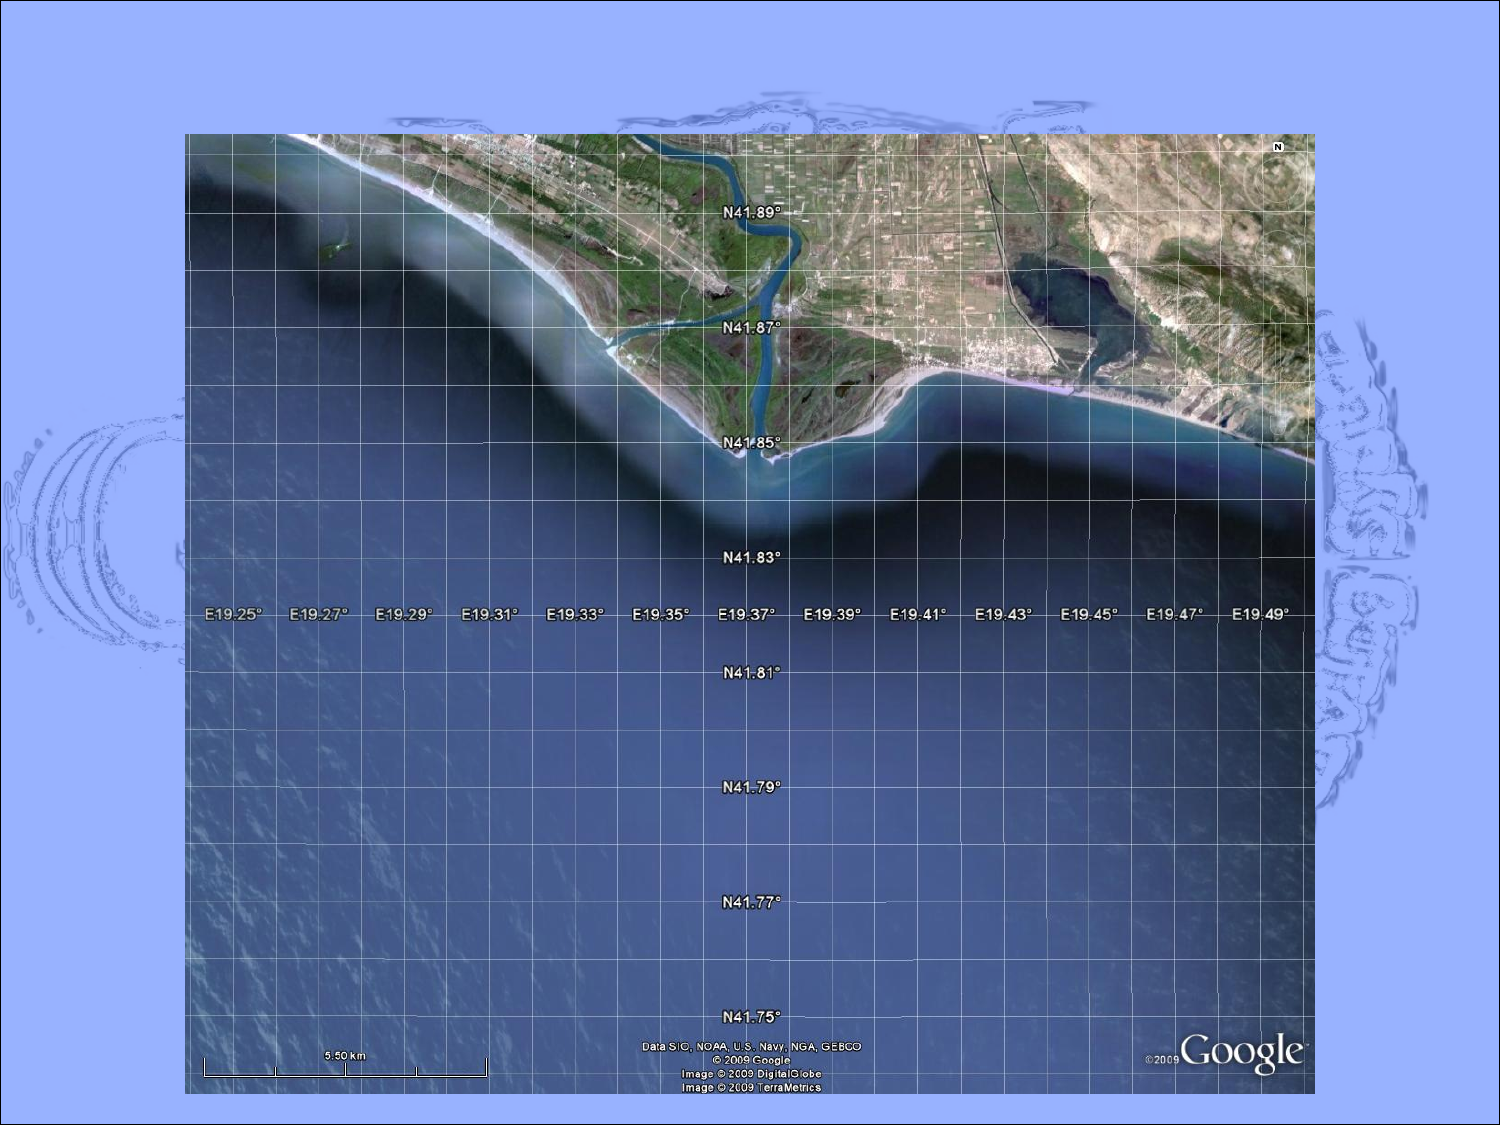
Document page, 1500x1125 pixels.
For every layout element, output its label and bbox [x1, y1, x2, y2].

text_box [0, 0, 1500, 1125]
list [185, 133, 1315, 1095]
